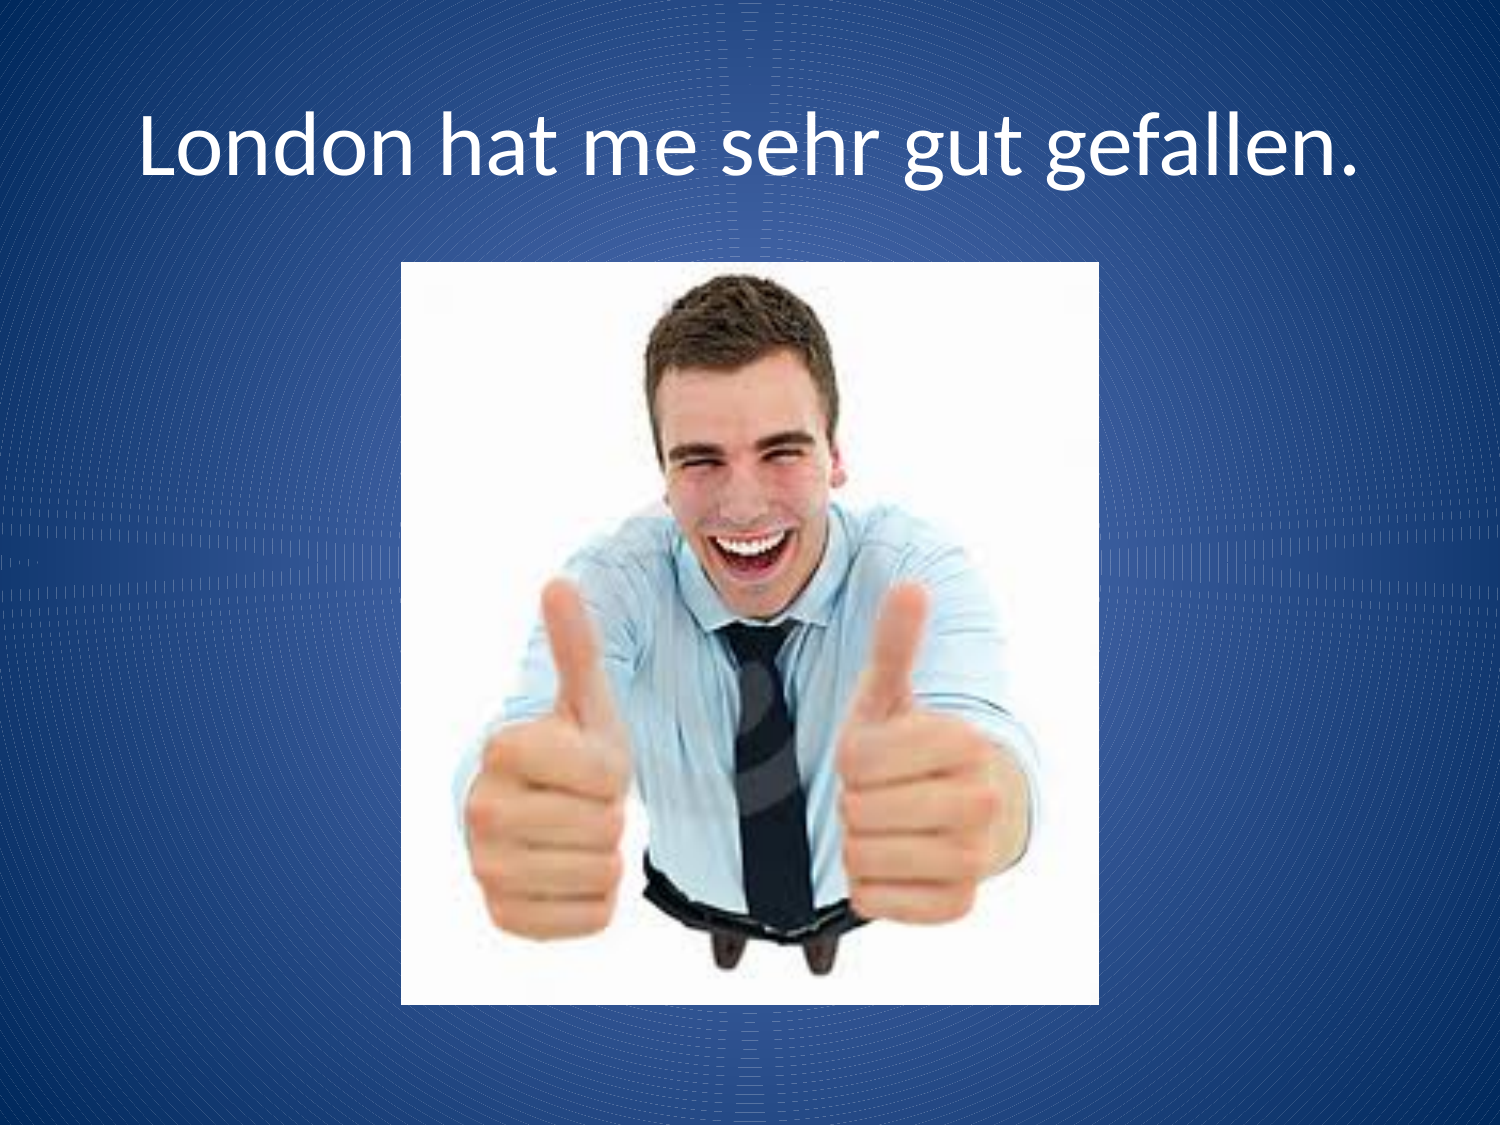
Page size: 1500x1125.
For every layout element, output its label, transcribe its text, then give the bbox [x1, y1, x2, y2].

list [74, 262, 1426, 1006]
title London hat me sehr gut gefallen. [75, 45, 1425, 233]
